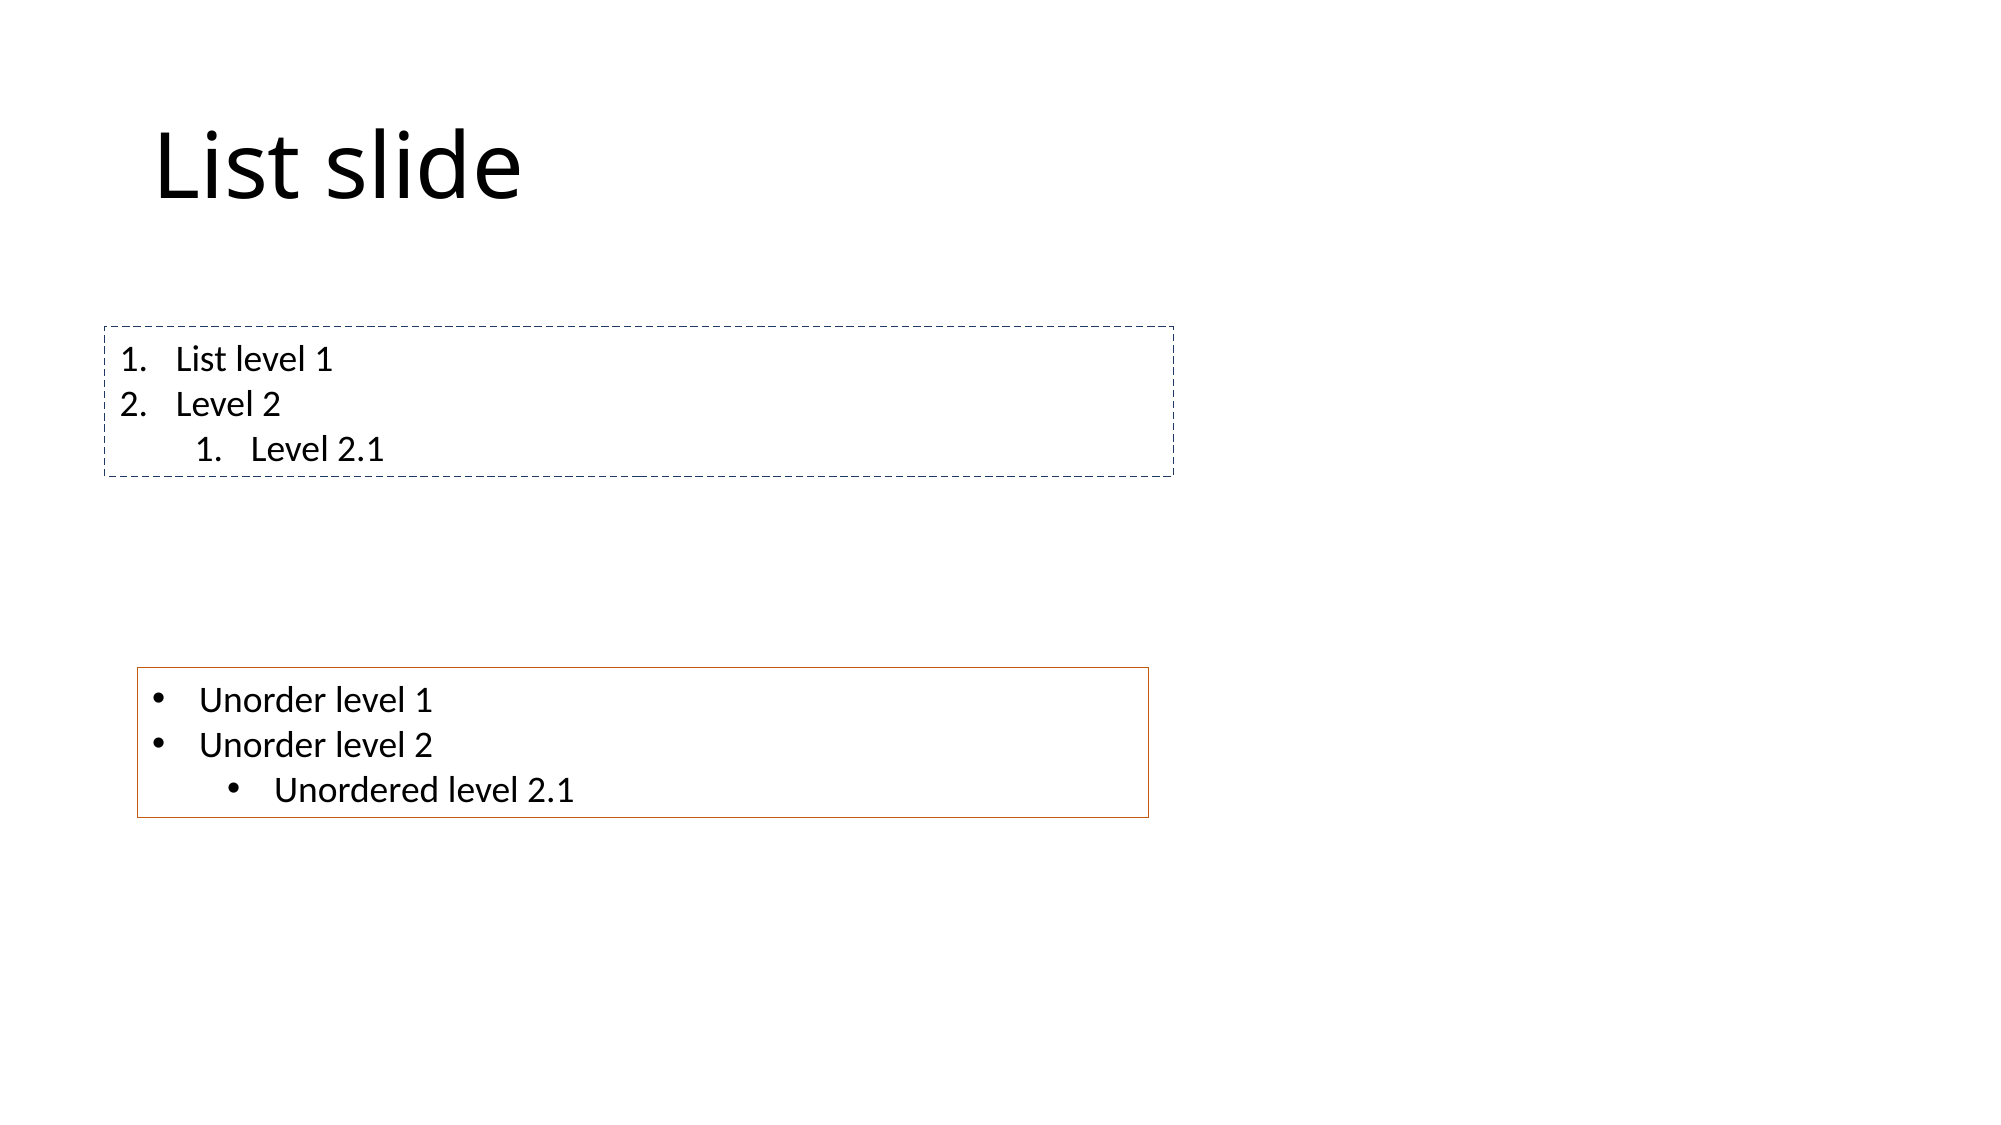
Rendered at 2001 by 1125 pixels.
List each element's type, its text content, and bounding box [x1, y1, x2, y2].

text_box List level 1 Level 2 Level 2.1 [104, 326, 1174, 477]
title List slide [137, 59, 1863, 278]
text_box Unorder level 1 Unorder level 2 Unordered level 2.1 [137, 667, 1149, 818]
